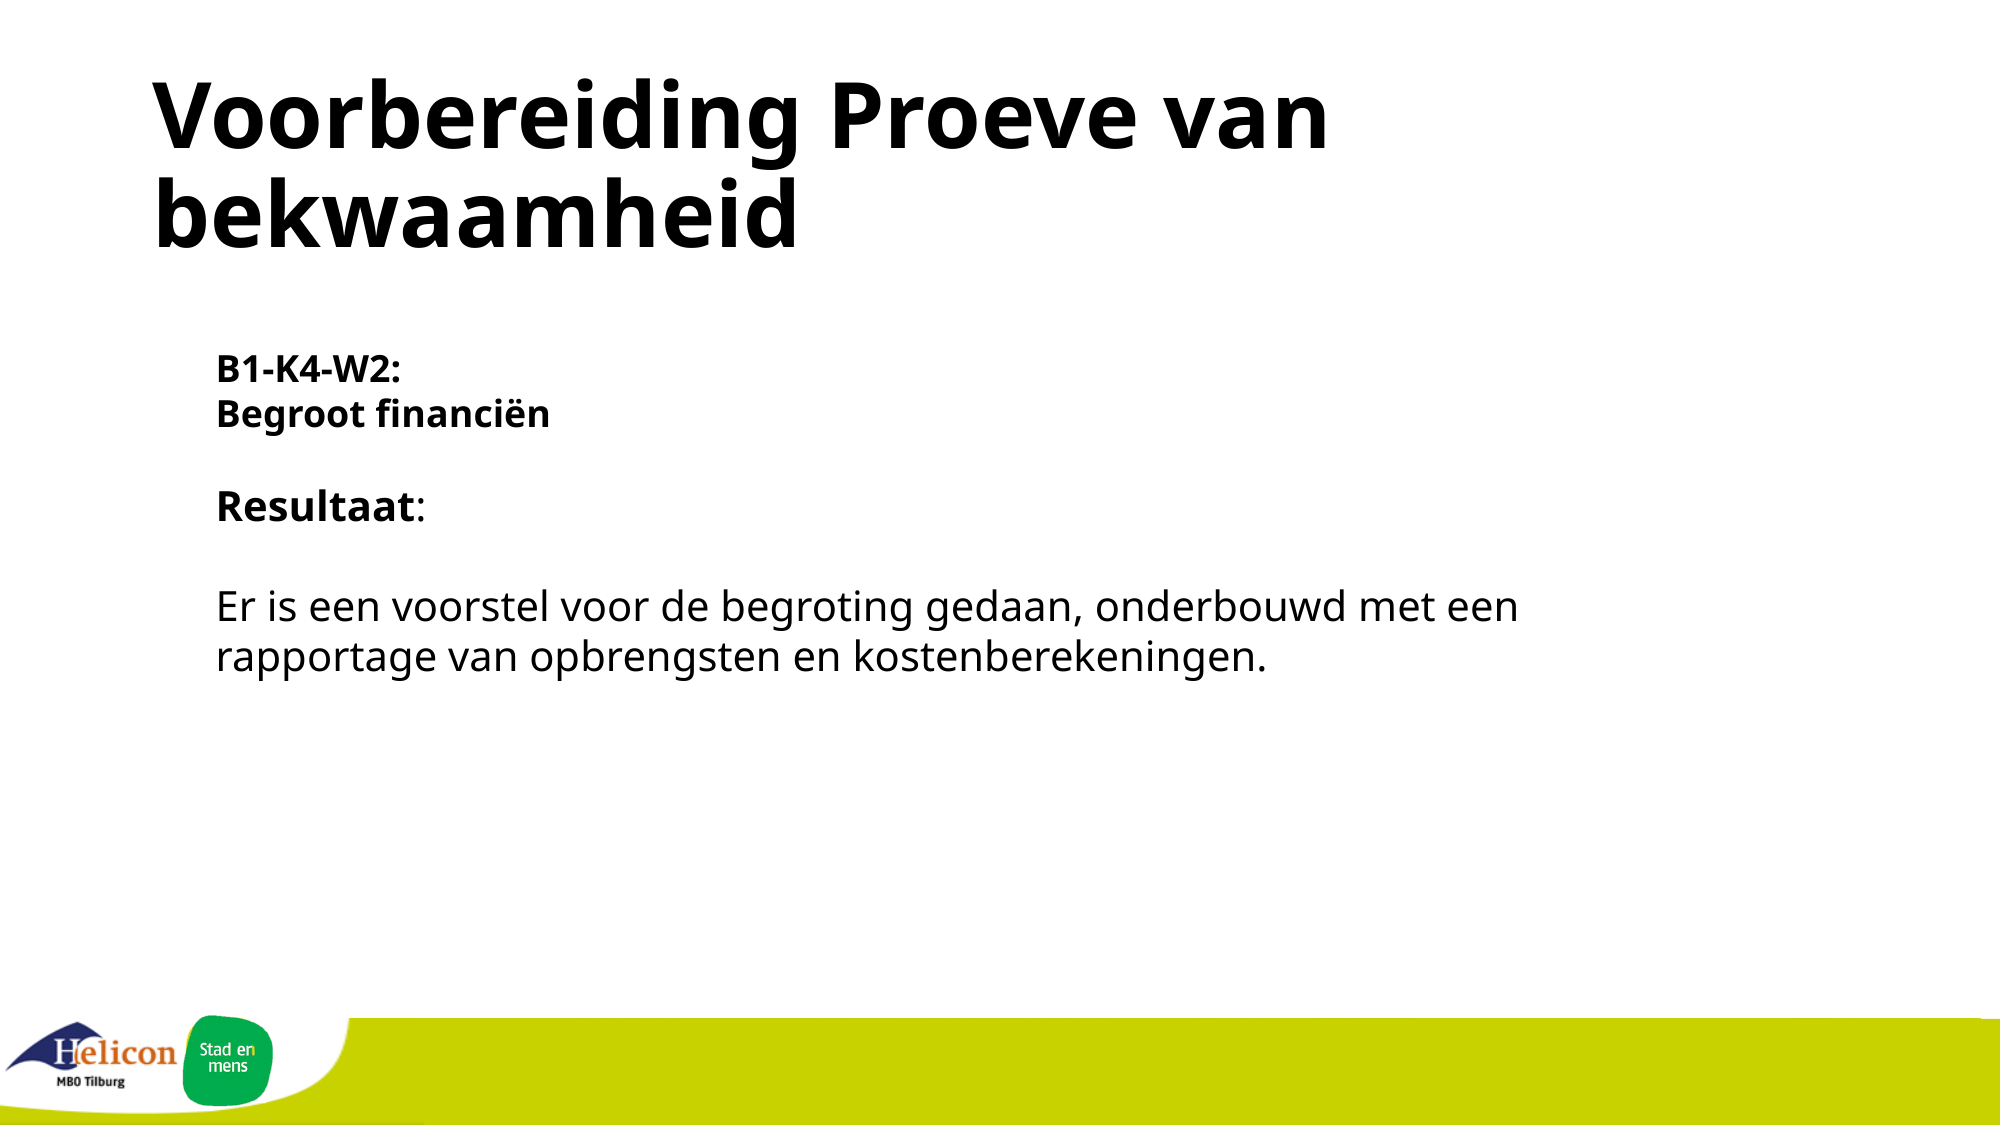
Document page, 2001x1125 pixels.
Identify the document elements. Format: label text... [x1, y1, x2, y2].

text_box B1-K4-W2: Begroot financiën Resultaat: Er is een voorstel voor de begroting gedaan, onderbouwd met een rapportage van opbrengsten en kostenberekeningen. [200, 337, 1736, 733]
picture [0, 1013, 424, 1125]
title Voorbereiding Proeve van bekwaamheid [137, 59, 1863, 278]
